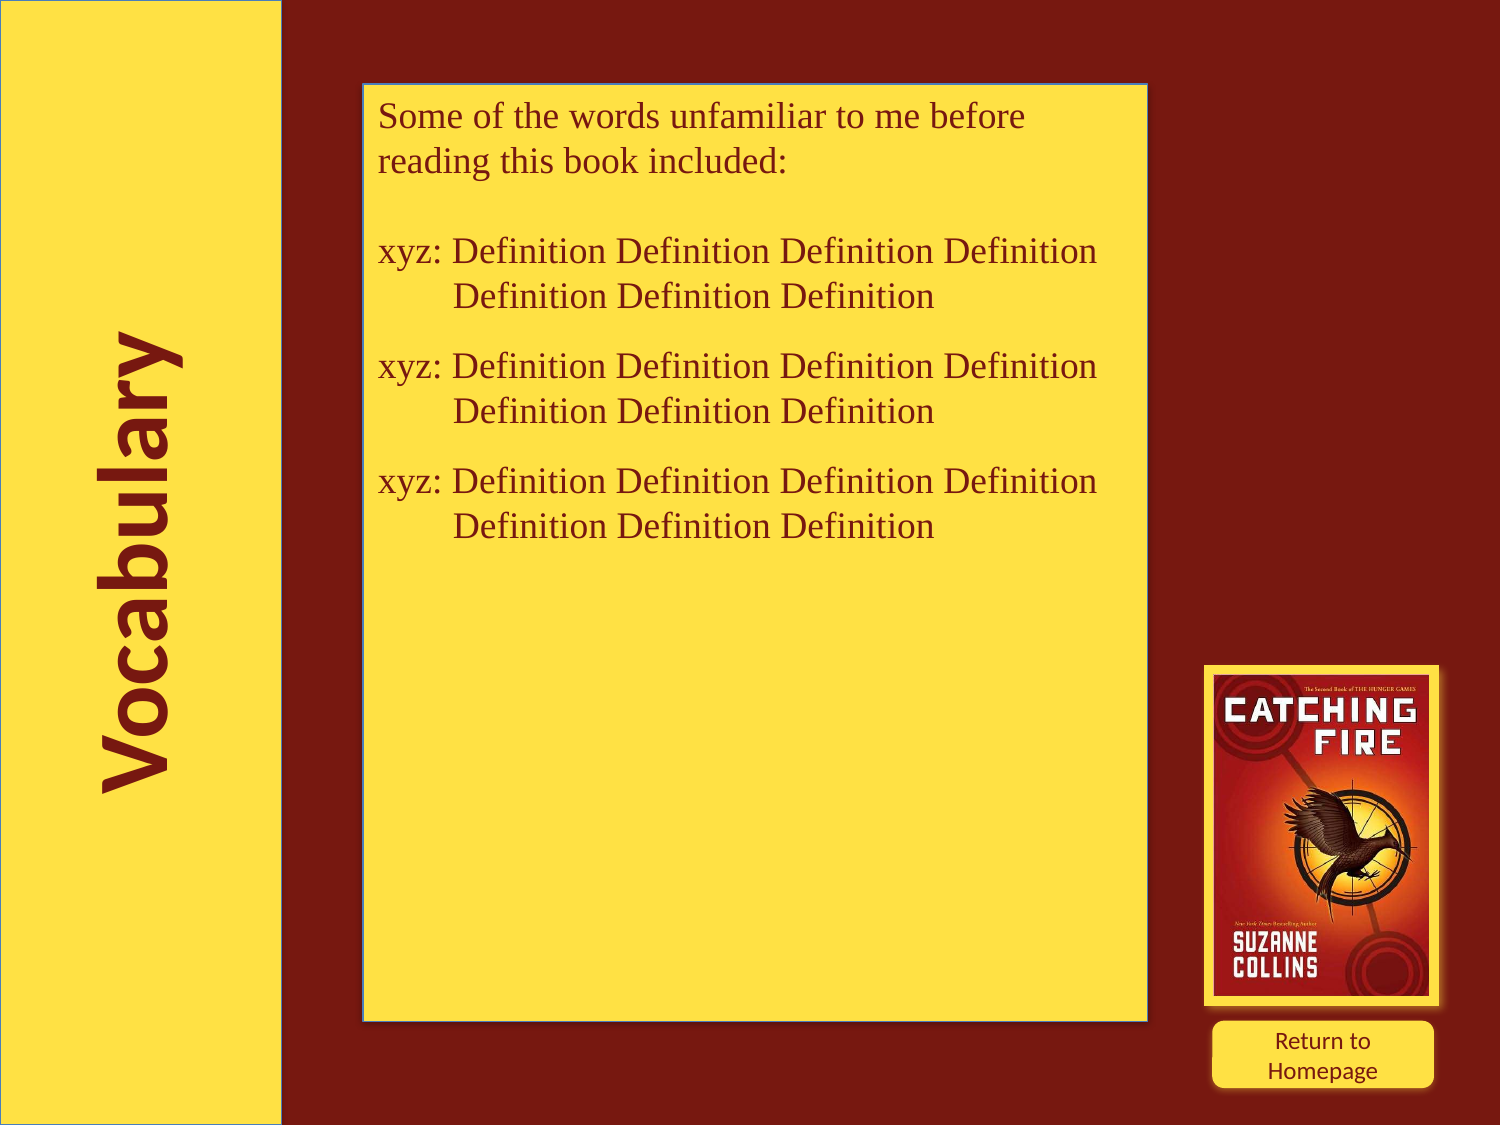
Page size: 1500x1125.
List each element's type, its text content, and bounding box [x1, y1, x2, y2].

text_box Some of the words unfamiliar to me before reading this book included: xyz: Definition Definition Definition Definition Definition Definition Definition xyz: Definition Definition Definition Definition Definition Definition Definition xyz: Definition Definition Definition Definition Definition Definition Definition [362, 83, 1148, 1022]
text_box [1182, 639, 1465, 1125]
picture [1212, 674, 1430, 997]
text_box Vocabulary [0, 0, 282, 1125]
